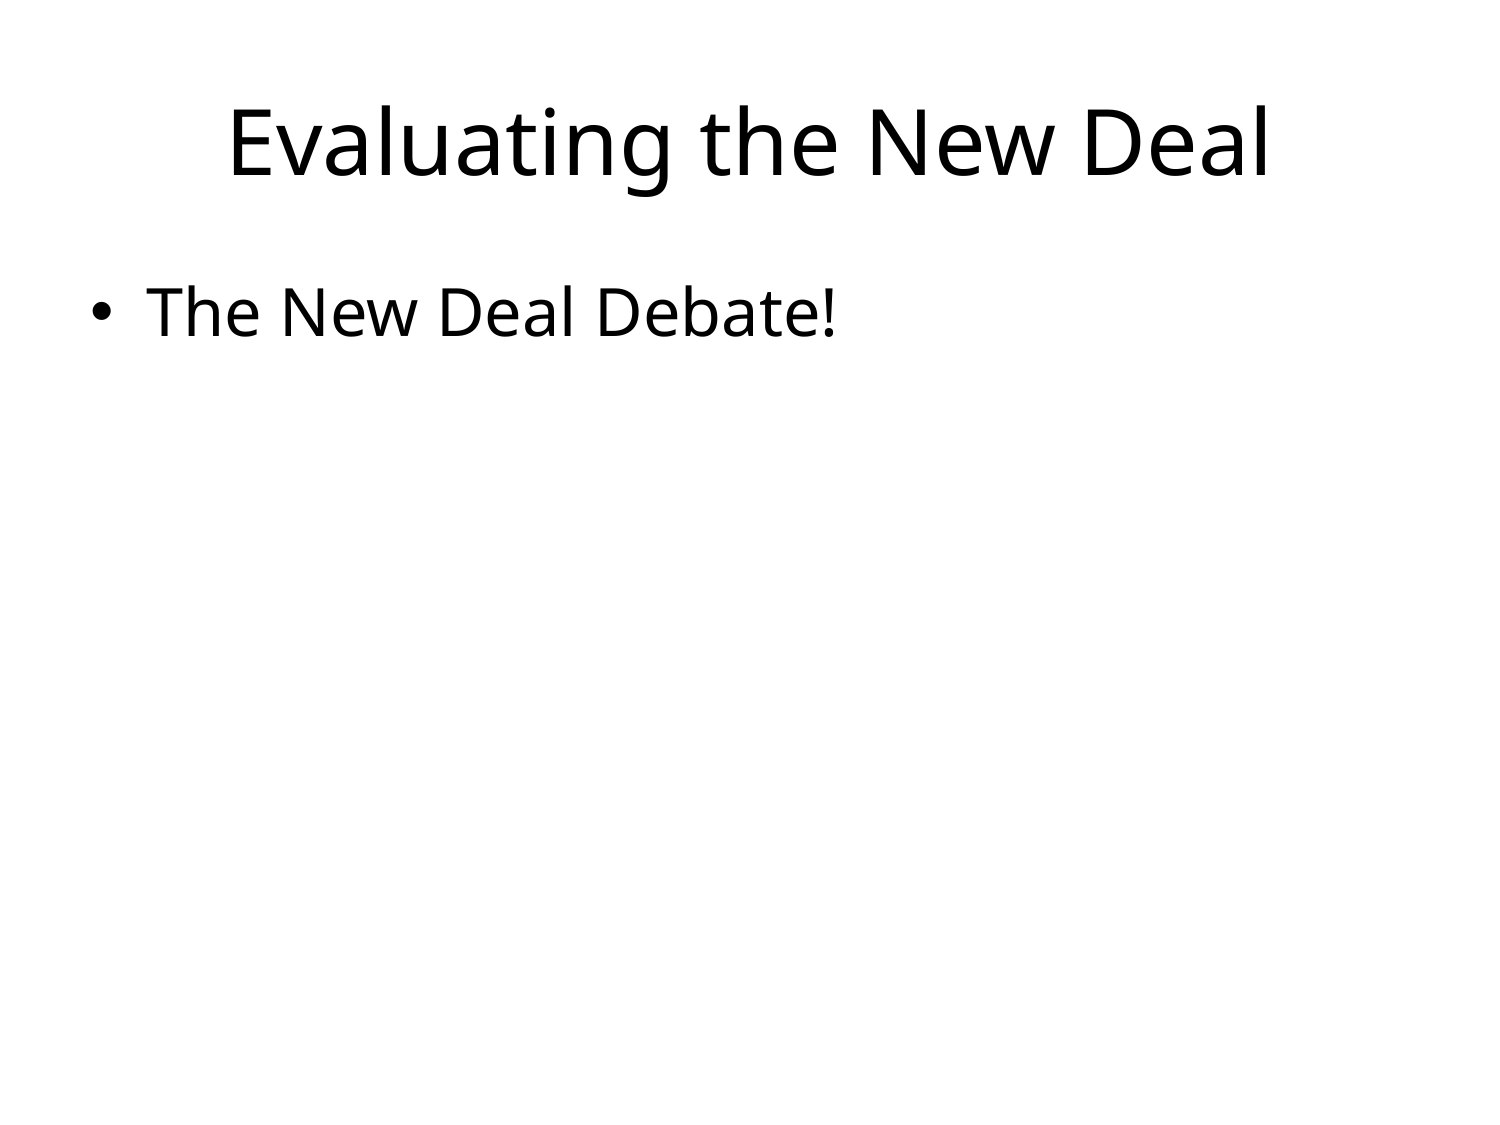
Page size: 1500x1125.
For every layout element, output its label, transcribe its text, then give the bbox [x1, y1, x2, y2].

title Evaluating the New Deal [75, 45, 1425, 233]
list The New Deal Debate! [75, 262, 1425, 1005]
